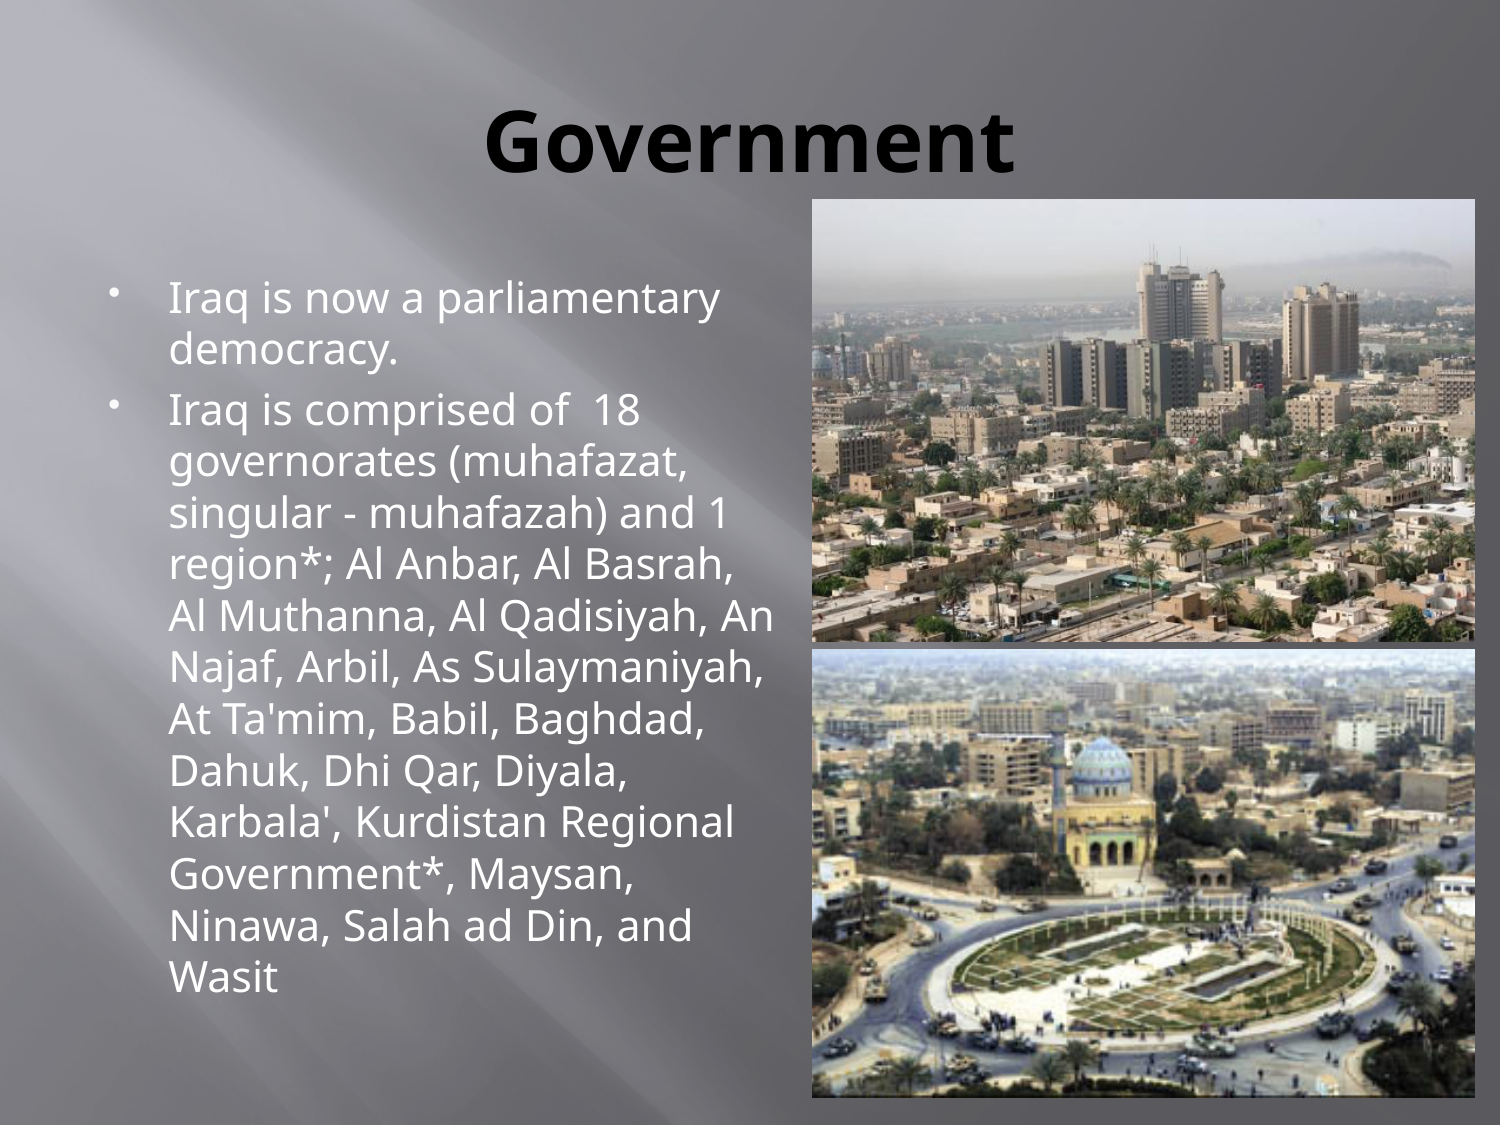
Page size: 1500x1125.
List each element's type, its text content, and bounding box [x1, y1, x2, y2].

list Iraq is now a parliamentary democracy. Iraq is comprised of 18 governorates (muhafazat, singular - muhafazah) and 1 region*; Al Anbar, Al Basrah, Al Muthanna, Al Qadisiyah, An Najaf, Arbil, As Sulaymaniyah, At Ta'mim, Babil, Baghdad, Dahuk, Dhi Qar, Diyala, Karbala', Kurdistan Regional Government*, Maysan, Ninawa, Salah ad Din, and Wasit [74, 262, 801, 1036]
title Government [75, 45, 1425, 233]
picture [812, 649, 1476, 1099]
picture [812, 199, 1476, 642]
